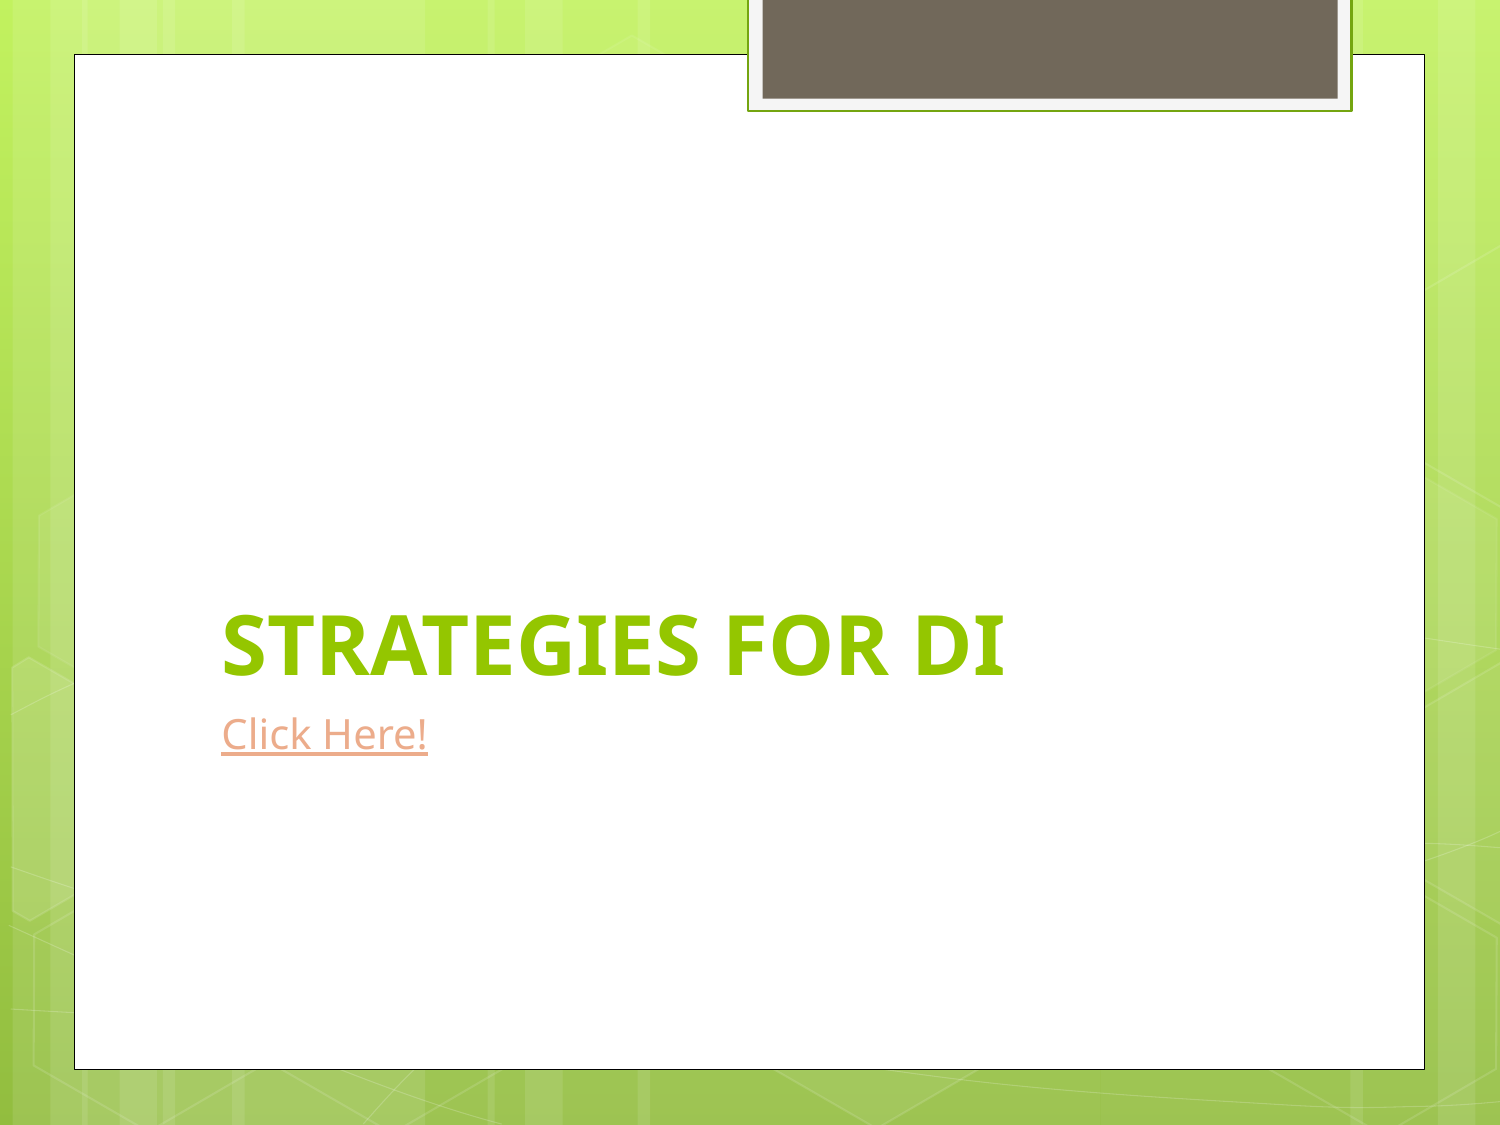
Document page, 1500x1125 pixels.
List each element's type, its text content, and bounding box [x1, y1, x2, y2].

list Click Here! [206, 699, 1296, 950]
title STRATEGIES FOR DI [206, 475, 1296, 699]
